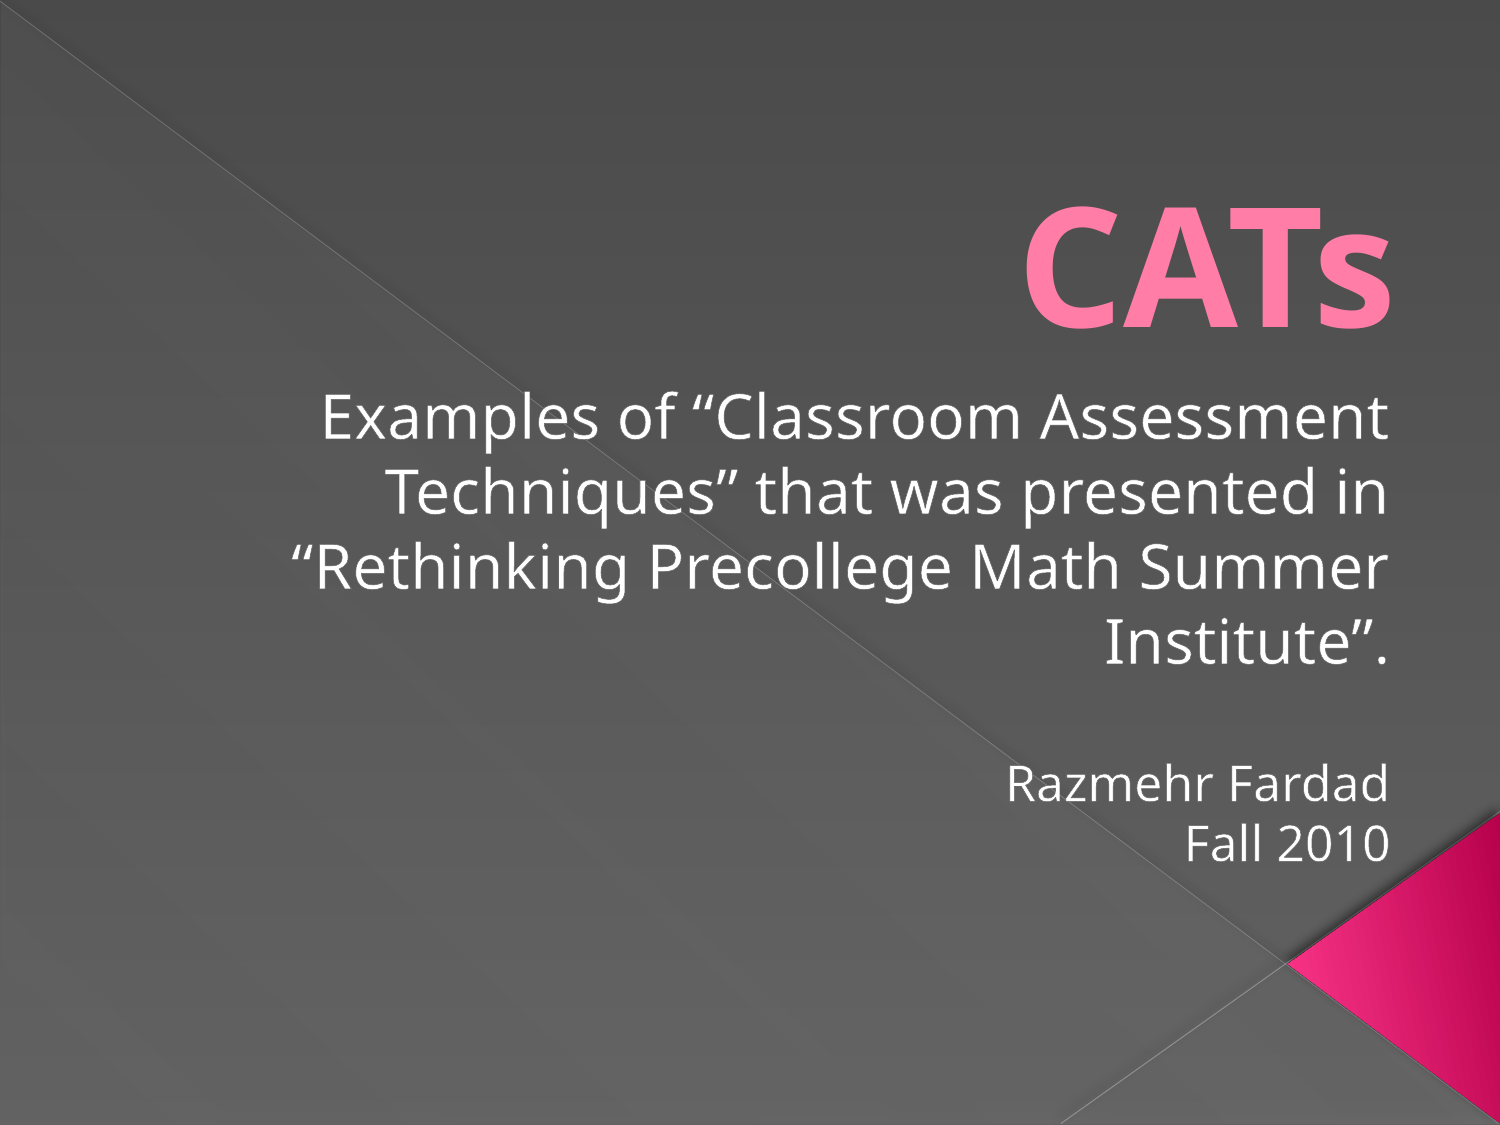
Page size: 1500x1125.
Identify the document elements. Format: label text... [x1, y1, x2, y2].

subtitle Examples of “Classroom Assessment Techniques” that was presented in “Rethinking Precollege Math Summer Institute”. Razmehr Fardad Fall 2010 [88, 369, 1412, 1000]
title CATs [88, 127, 1412, 369]
